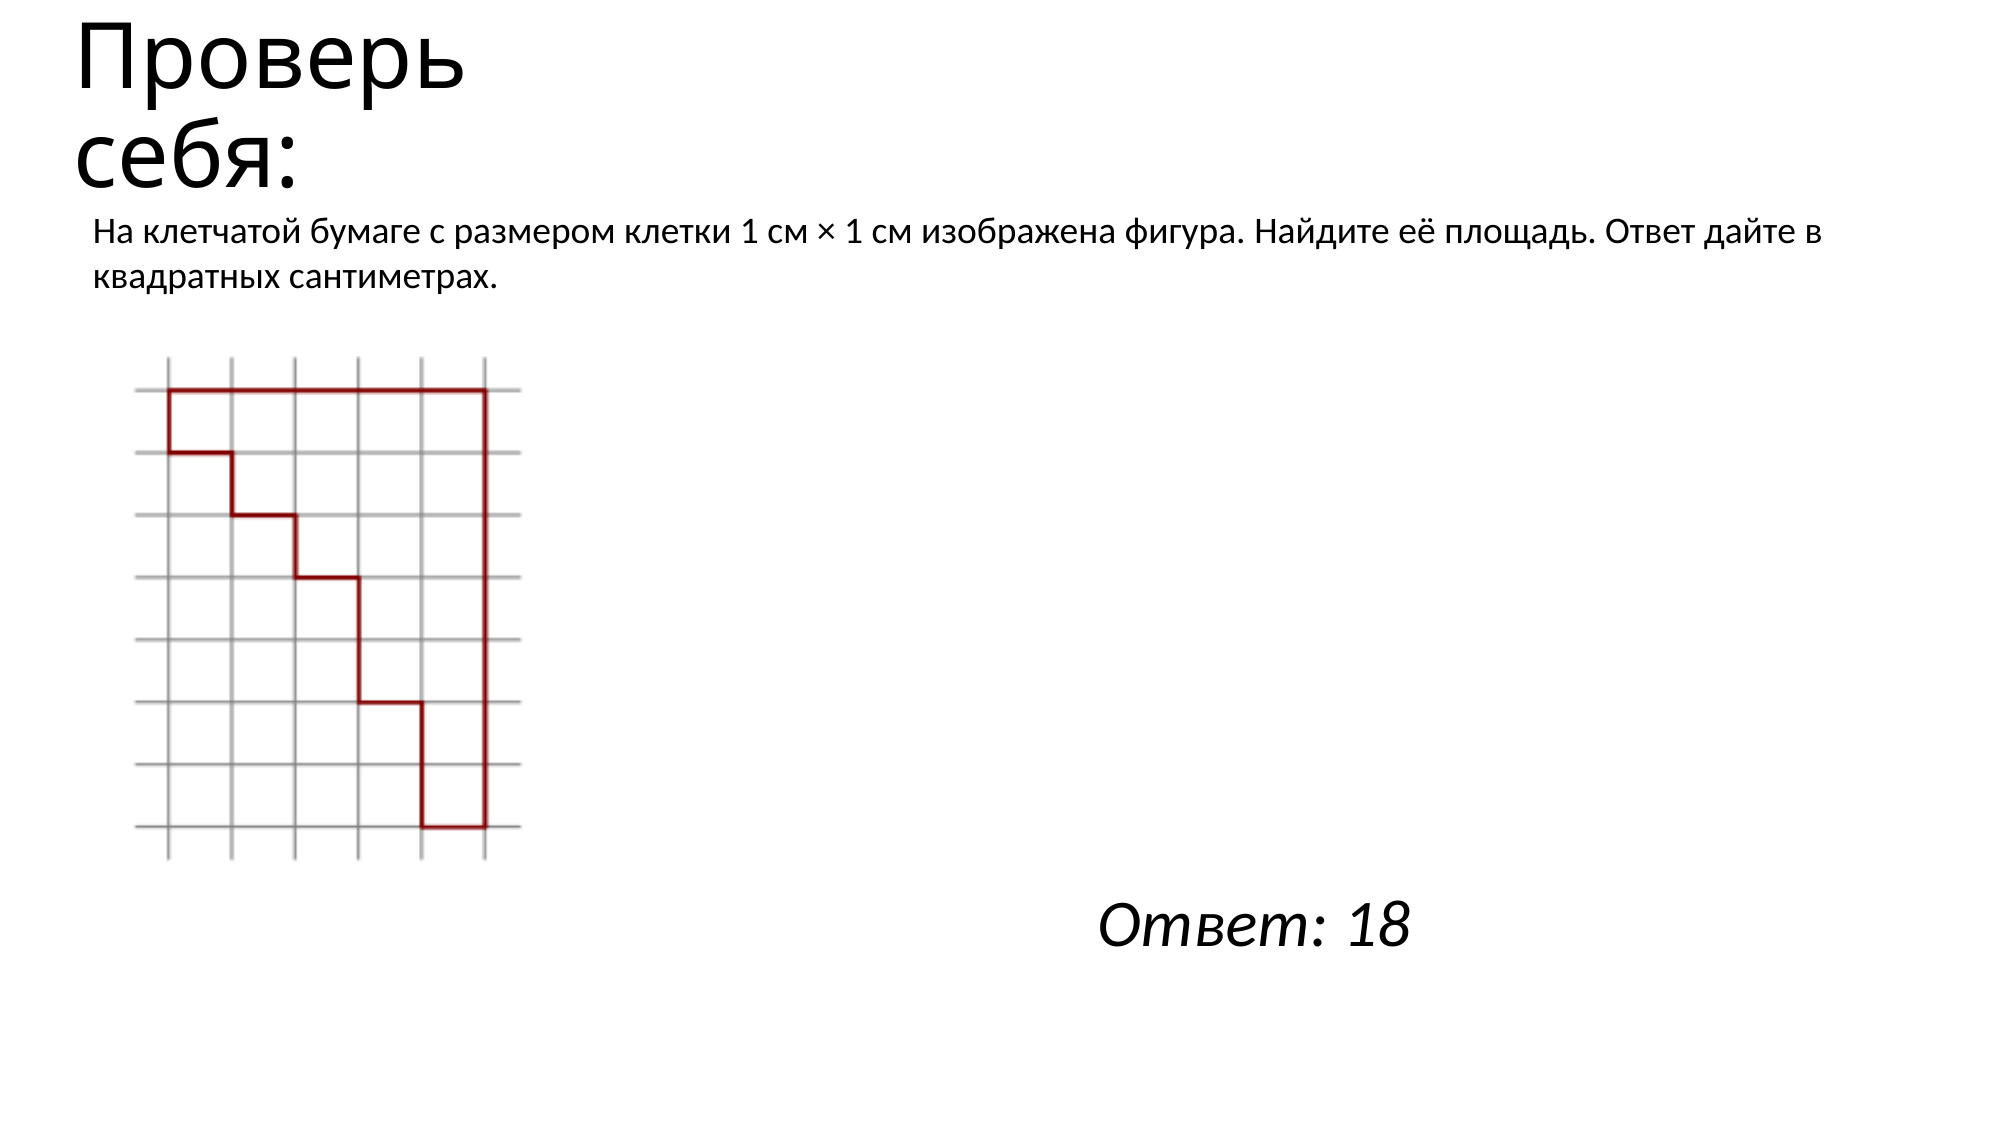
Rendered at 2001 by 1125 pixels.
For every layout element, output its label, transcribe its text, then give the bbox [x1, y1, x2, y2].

text_box Ответ: 18 [1082, 872, 1520, 968]
title Проверь себя: [58, 0, 671, 218]
picture [114, 355, 552, 873]
text_box На клетчатой бумаге с размером клетки 1 см × 1 см изображена фигура. Найдите её площадь. Ответ дайте в квадратных сантиметрах. [78, 198, 1883, 304]
